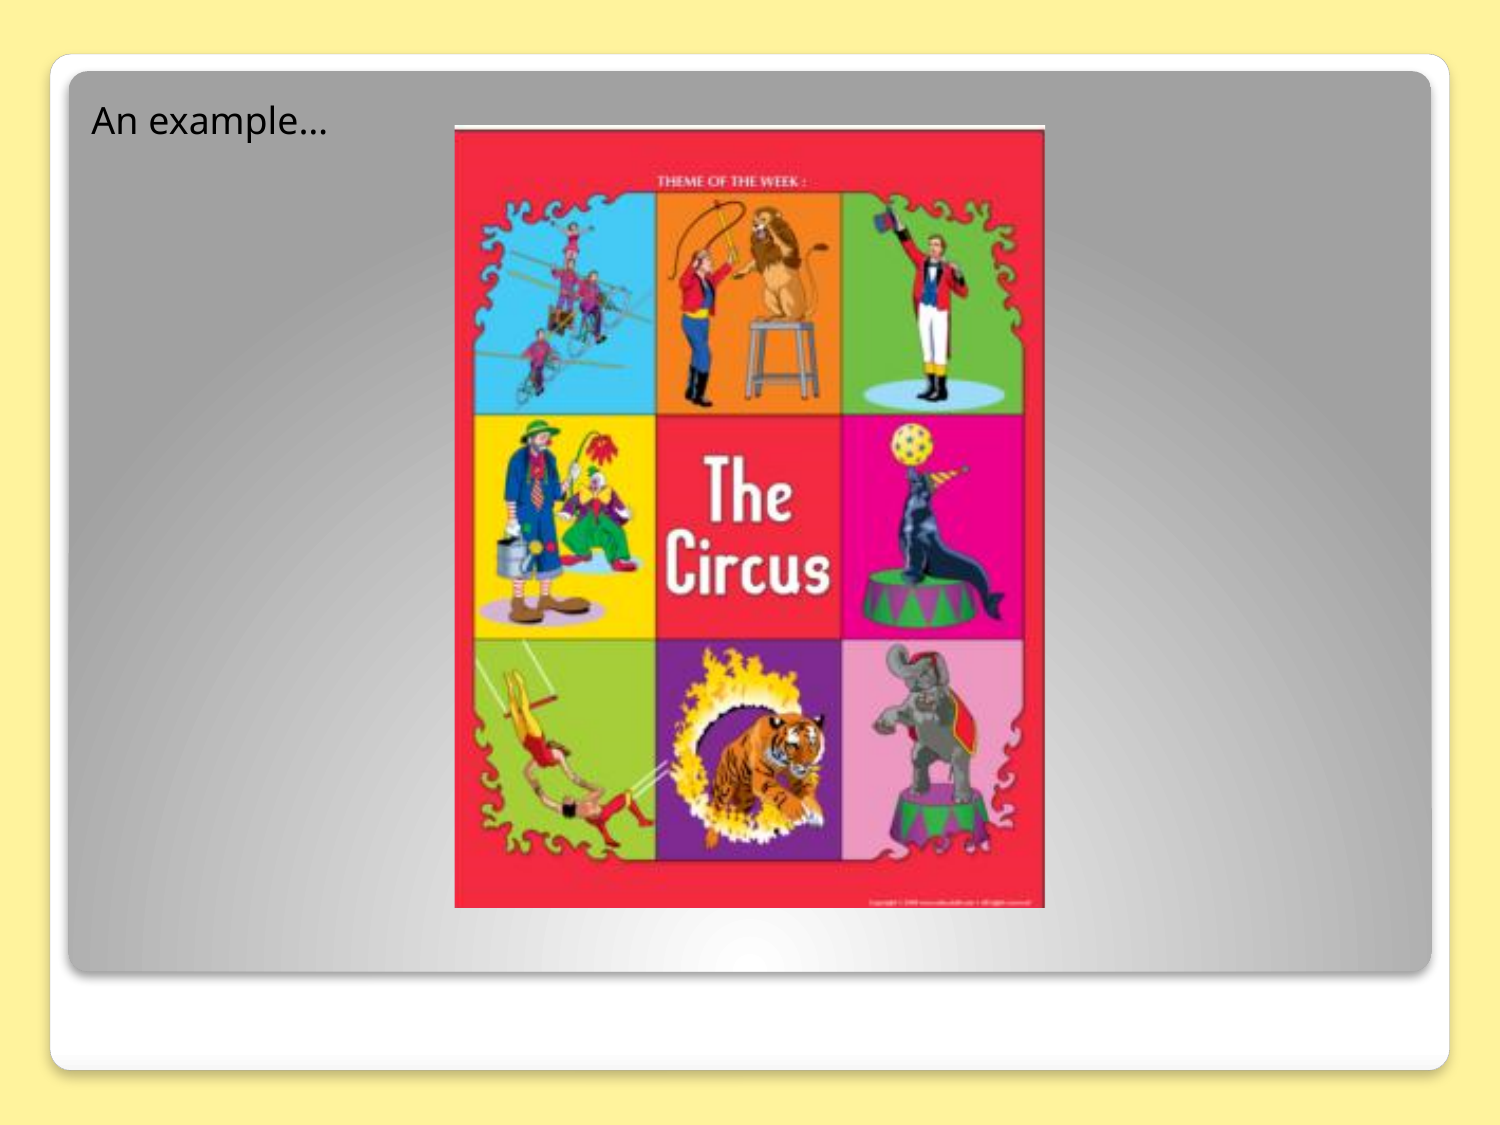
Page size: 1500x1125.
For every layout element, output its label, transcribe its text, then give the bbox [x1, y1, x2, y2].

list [454, 125, 1046, 908]
text_box An example… [76, 89, 455, 150]
